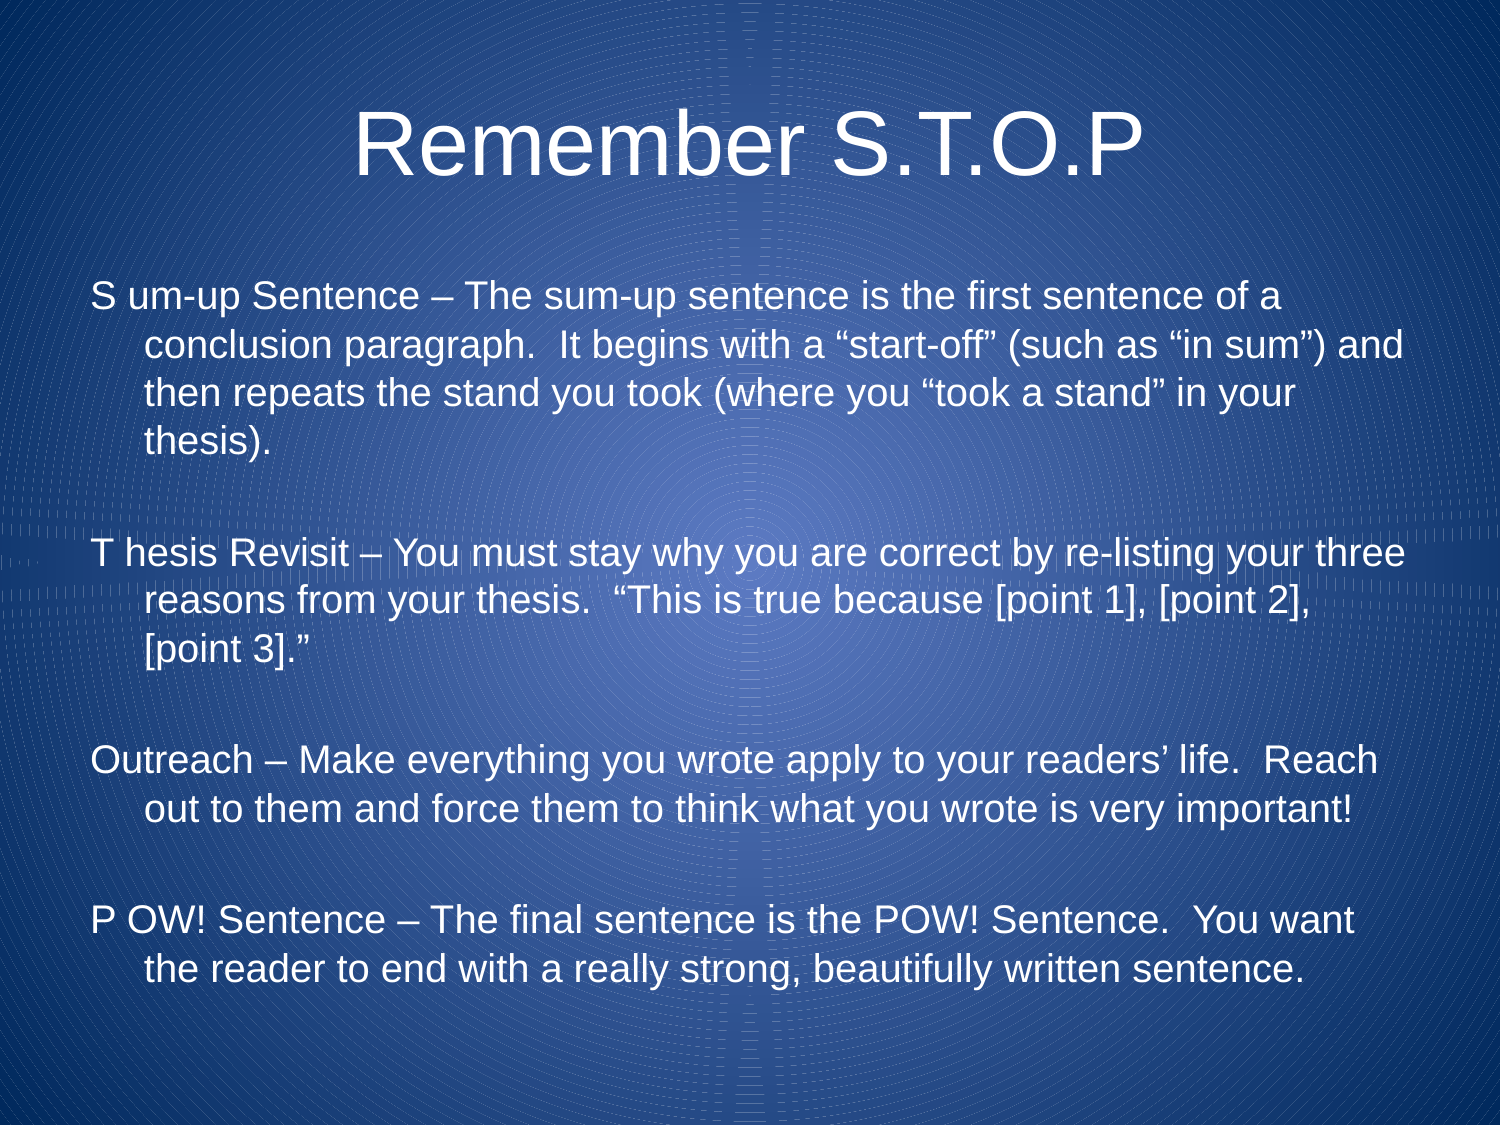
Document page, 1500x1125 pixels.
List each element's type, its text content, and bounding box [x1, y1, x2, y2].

list S um-up Sentence – The sum-up sentence is the first sentence of a conclusion paragraph. It begins with a “start-off” (such as “in sum”) and then repeats the stand you took (where you “took a stand” in your thesis). T hesis Revisit – You must stay why you are correct by re-listing your three reasons from your thesis. “This is true because [point 1], [point 2], [point 3].” Outreach – Make everything you wrote apply to your readers’ life. Reach out to them and force them to think what you wrote is very important! P OW! Sentence – The final sentence is the POW! Sentence. You want the reader to end with a really strong, beautifully written sentence. [75, 262, 1425, 1005]
title Remember S.T.O.P [75, 45, 1425, 233]
